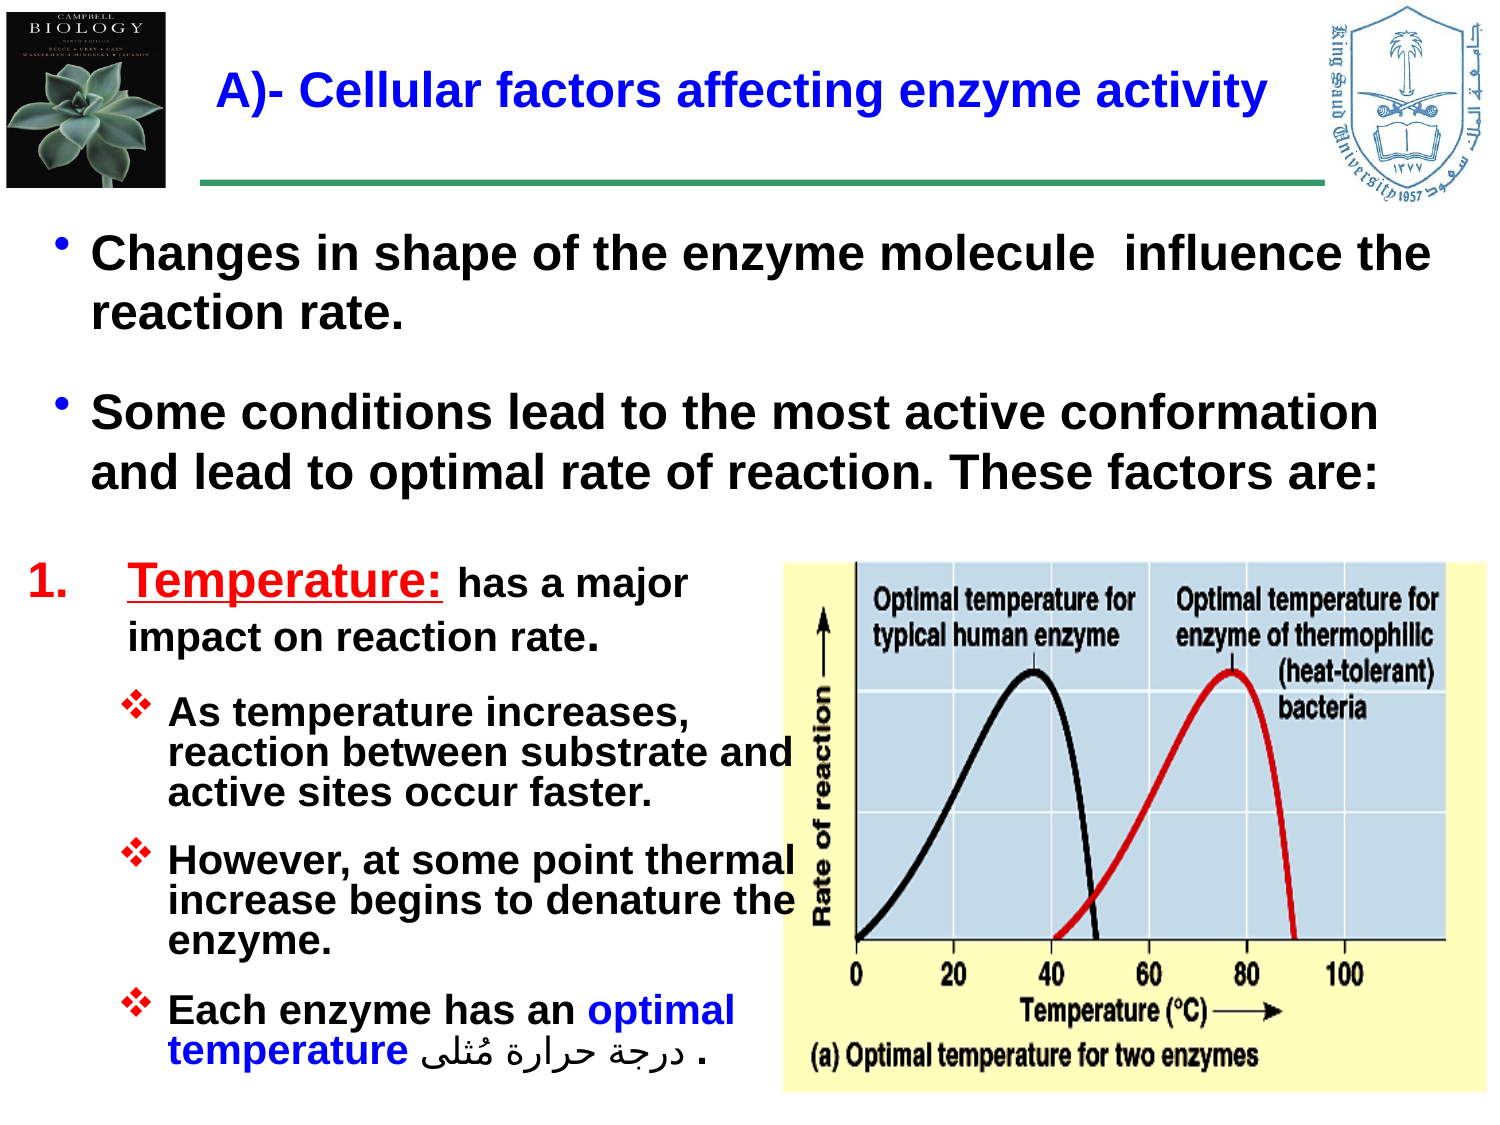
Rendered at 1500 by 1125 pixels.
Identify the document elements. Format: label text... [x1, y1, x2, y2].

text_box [5, 0, 1488, 209]
list Changes in shape of the enzyme molecule influence the reaction rate. Some conditions lead to the most active conformation and lead to optimal rate of reaction. These factors are: [37, 216, 1463, 548]
text_box Temperature: has a major impact on reaction rate. As temperature increases, reaction between substrate and active sites occur faster. However, at some point thermal increase begins to denature the enzyme. Each enzyme has an optimal temperature درجة حرارة مُثلى . [12, 547, 813, 1080]
picture [774, 549, 1500, 1101]
